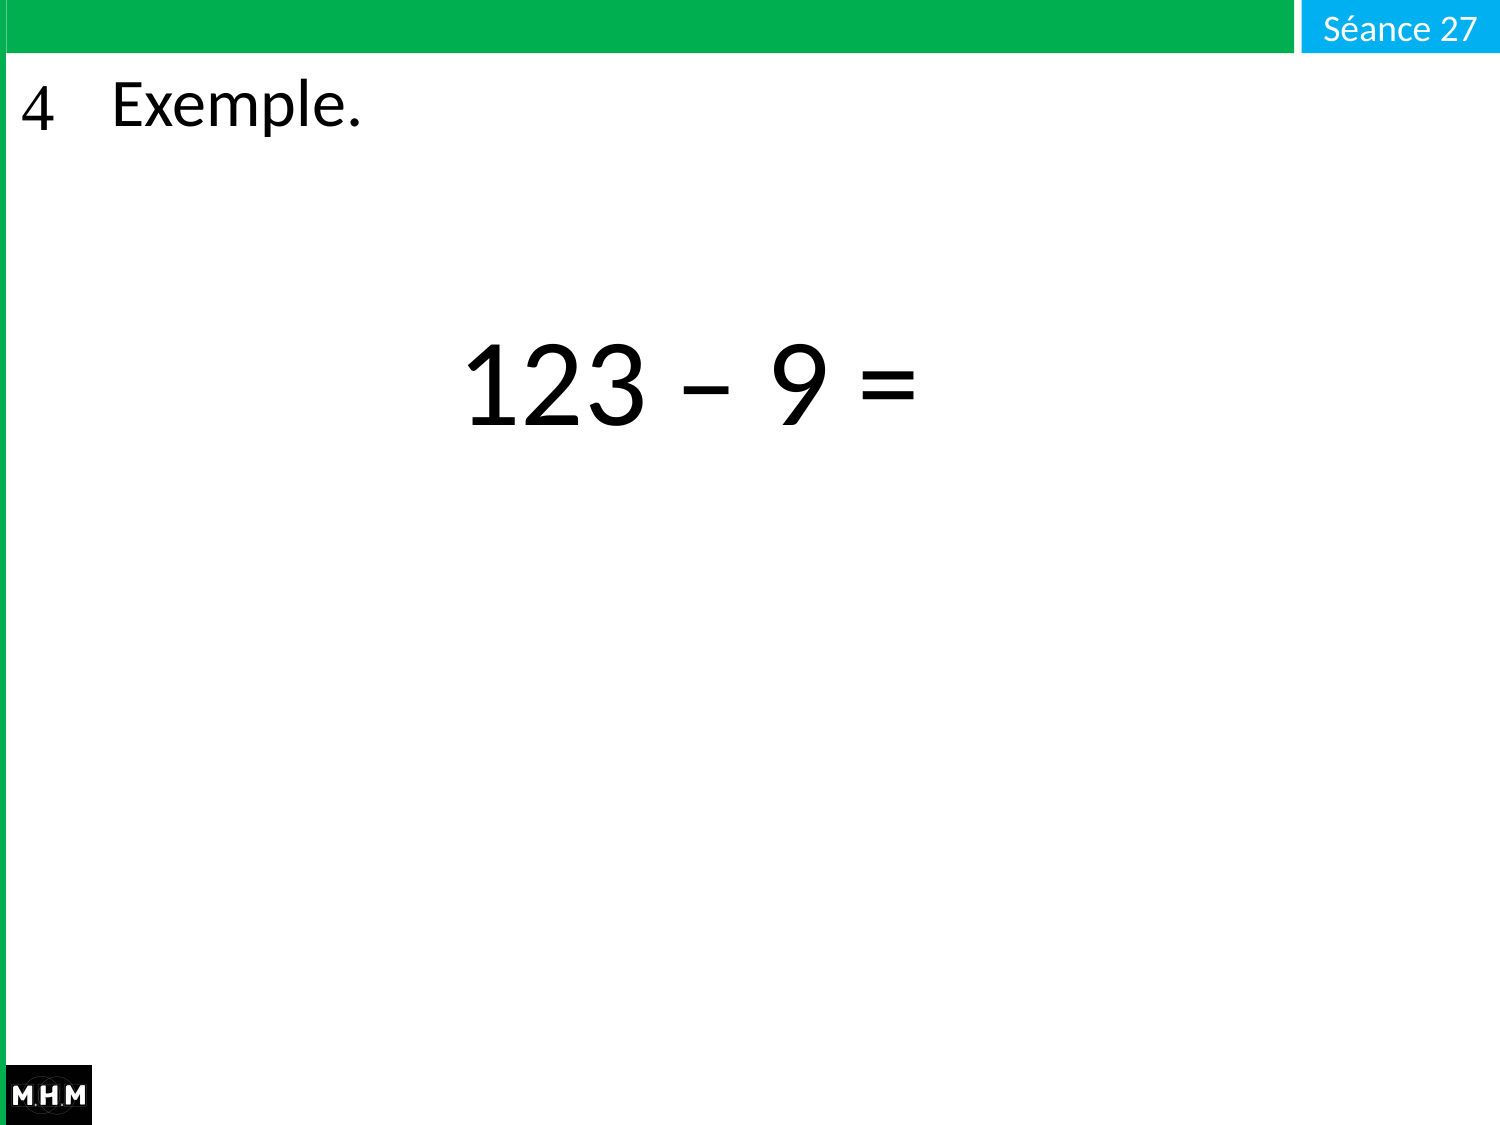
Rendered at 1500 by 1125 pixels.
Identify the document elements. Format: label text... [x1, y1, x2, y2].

title Exemple. [96, 60, 1391, 150]
picture [6, 1065, 92, 1125]
text_box 123 – 9 = [442, 292, 1243, 458]
